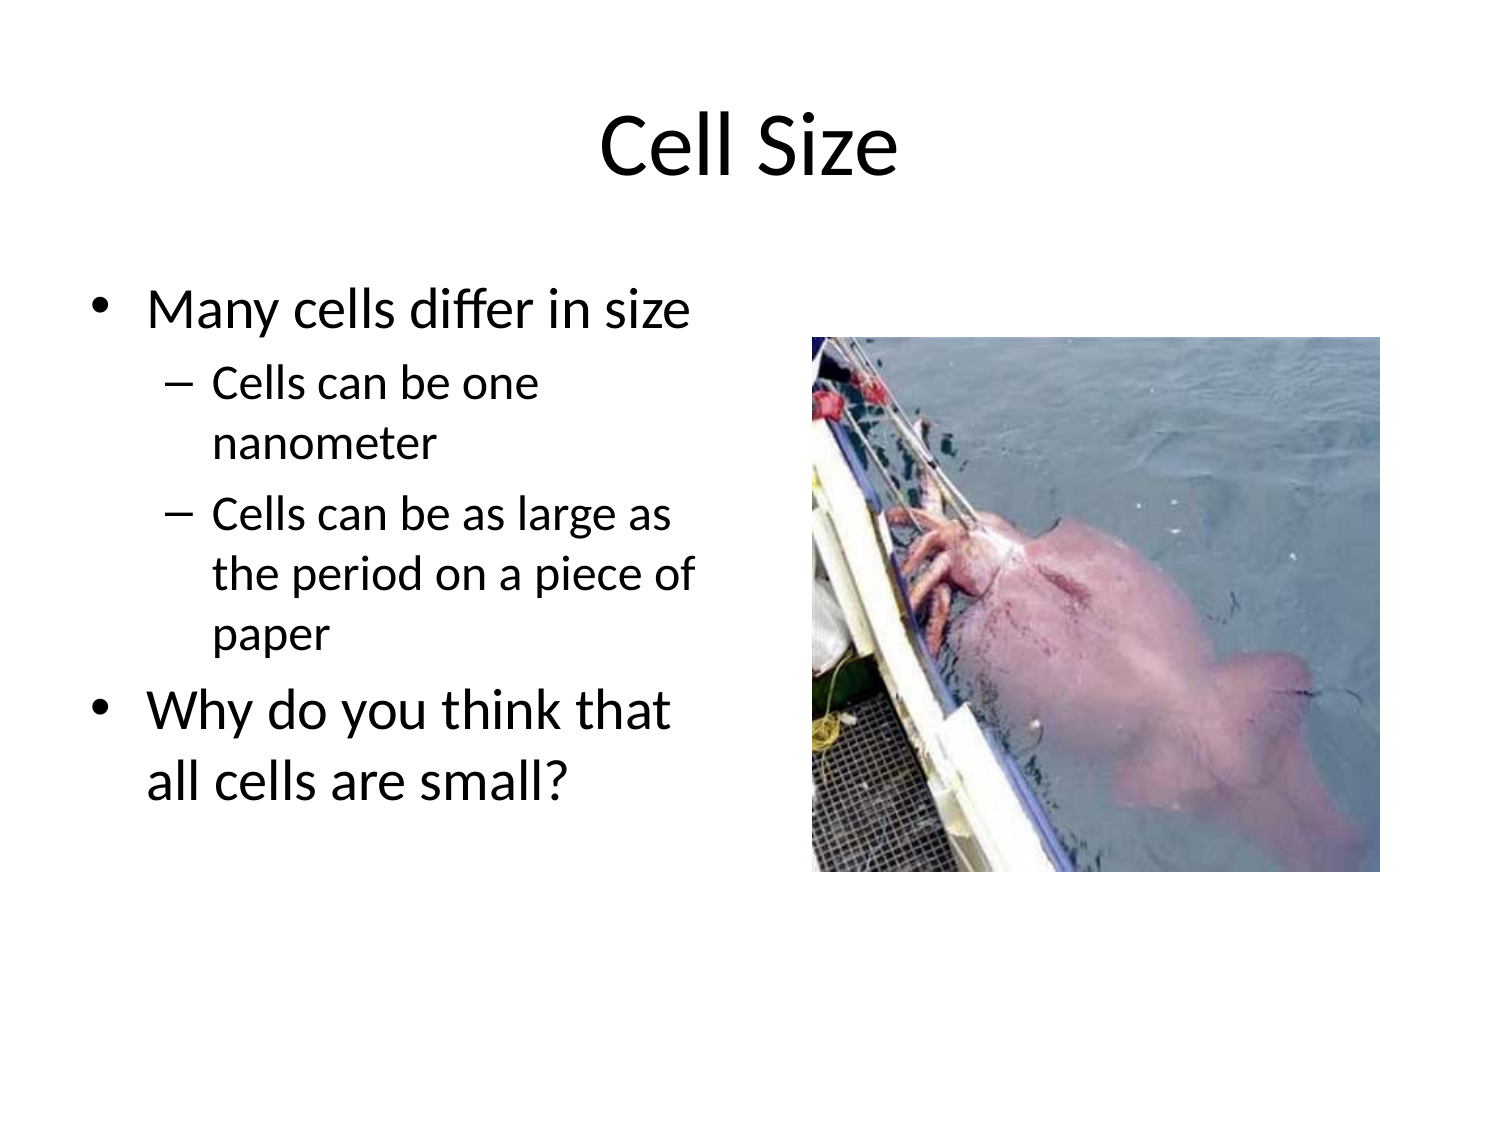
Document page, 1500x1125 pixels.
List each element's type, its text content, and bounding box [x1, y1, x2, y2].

title Cell Size [75, 45, 1425, 233]
list Many cells differ in size Cells can be one nanometer Cells can be as large as the period on a piece of paper Why do you think that all cells are small? [75, 262, 738, 1005]
picture [812, 337, 1380, 873]
